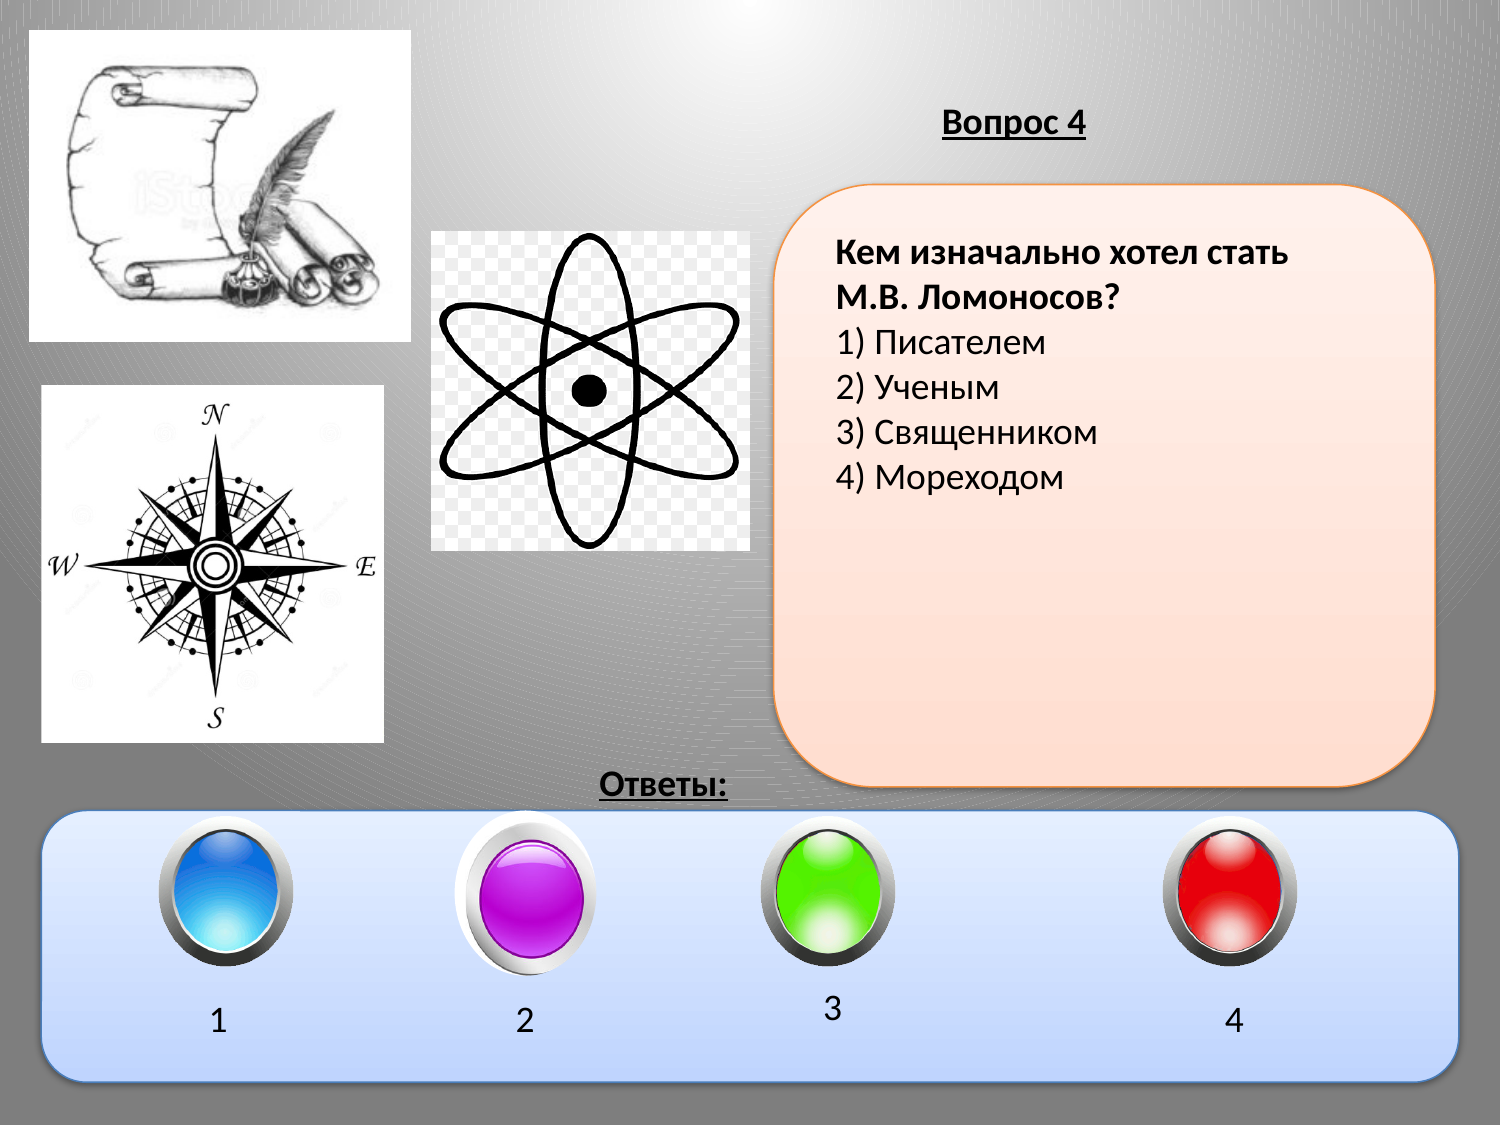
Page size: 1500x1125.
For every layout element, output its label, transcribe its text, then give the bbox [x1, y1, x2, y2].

text_box [772, 183, 1436, 788]
picture [655, 774, 969, 985]
picture [454, 810, 597, 977]
text_box Вопрос 4 [927, 89, 1500, 150]
picture [1056, 774, 1371, 985]
picture [52, 774, 367, 985]
text_box 1 2 [112, 987, 632, 1048]
picture [430, 231, 751, 551]
text_box [40, 809, 1460, 1084]
text_box Кем изначально хотел стать М.В. Ломоносов? 1) Писателем 2) Ученым 3) Священником 4) Мореходом [820, 219, 1400, 730]
text_box Ответы: [584, 751, 762, 812]
text_box 3 [667, 975, 999, 1036]
picture [29, 30, 411, 343]
text_box 4 [1068, 987, 1400, 1048]
picture [41, 385, 385, 743]
